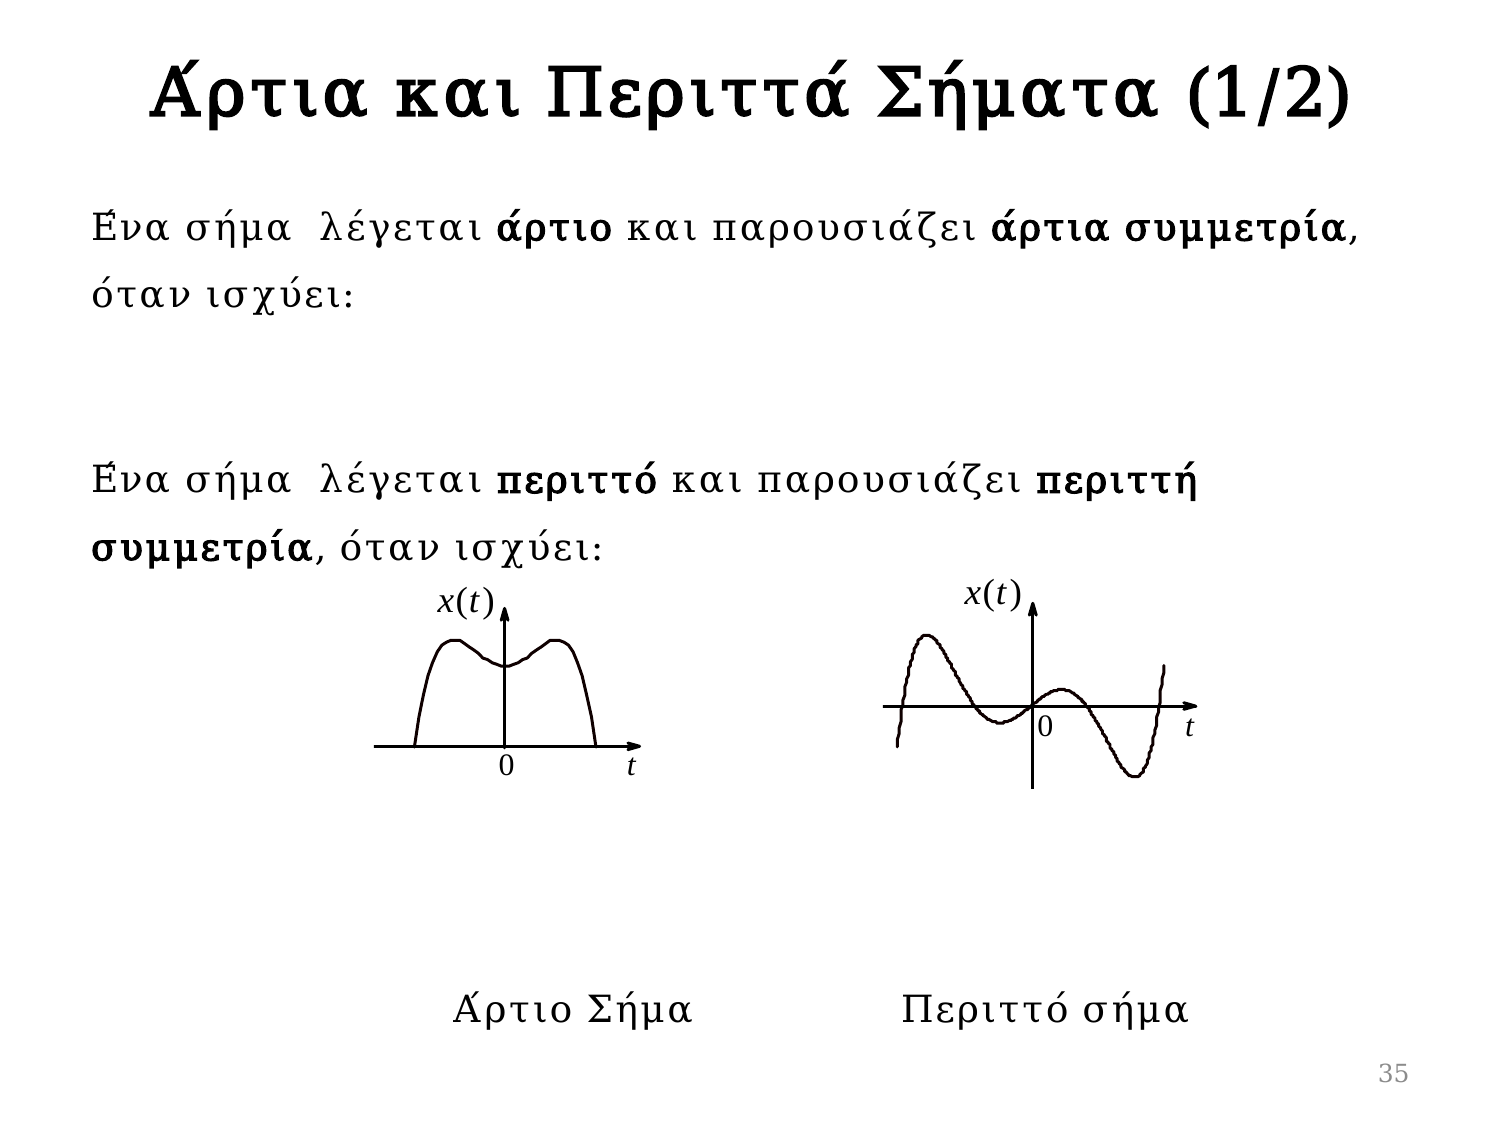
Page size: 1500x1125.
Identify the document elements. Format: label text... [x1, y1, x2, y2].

slide_number 35 [1222, 1042, 1425, 1103]
picture [882, 572, 1203, 790]
picture [373, 580, 644, 782]
title Άρτια και Περιττά Σήματα (1/2) [75, 19, 1425, 159]
